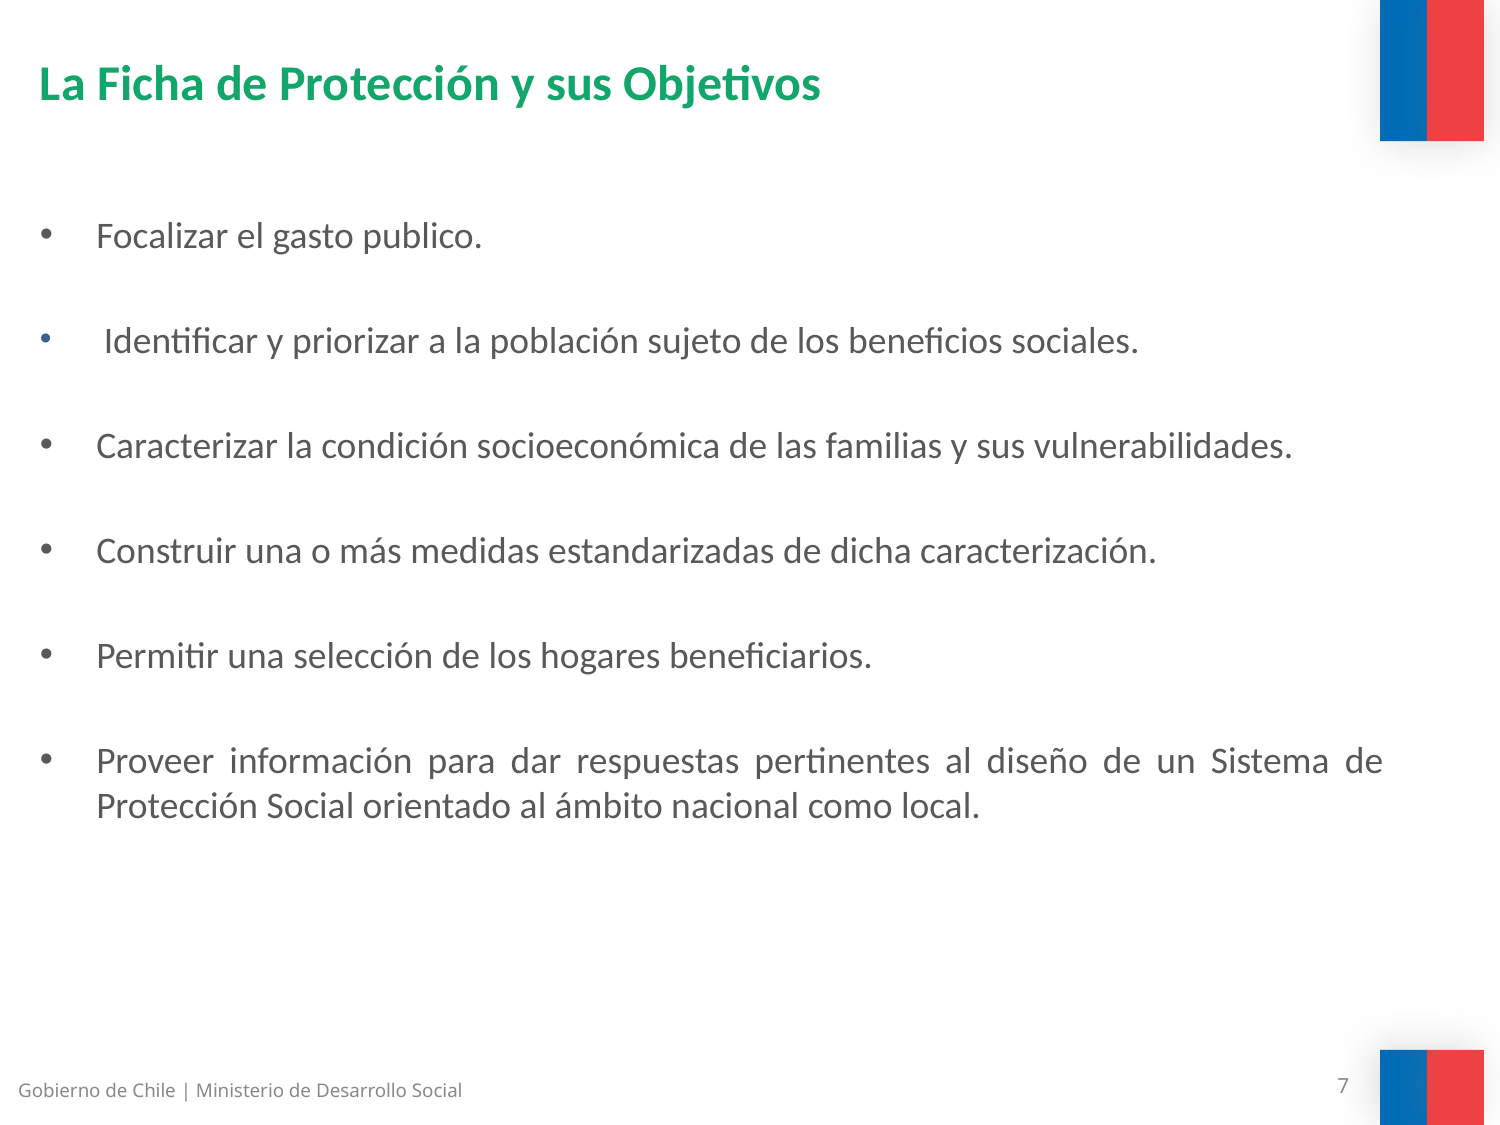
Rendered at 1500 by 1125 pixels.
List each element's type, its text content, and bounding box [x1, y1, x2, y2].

slide_number 7 [1014, 1072, 1365, 1103]
list La Ficha de Protección y sus Objetivos Focalizar el gasto publico. Identificar y priorizar a la población sujeto de los beneficios sociales. Caracterizar la condición socioeconómica de las familias y sus vulnerabilidades. Construir una o más medidas estandarizadas de dicha caracterización. Permitir una selección de los hogares beneficiarios. Proveer información para dar respuestas pertinentes al diseño de un Sistema de Protección Social orientado al ámbito nacional como local. [24, 42, 1400, 1072]
footer Gobierno de Chile | Ministerio de Desarrollo Social [3, 1070, 609, 1112]
